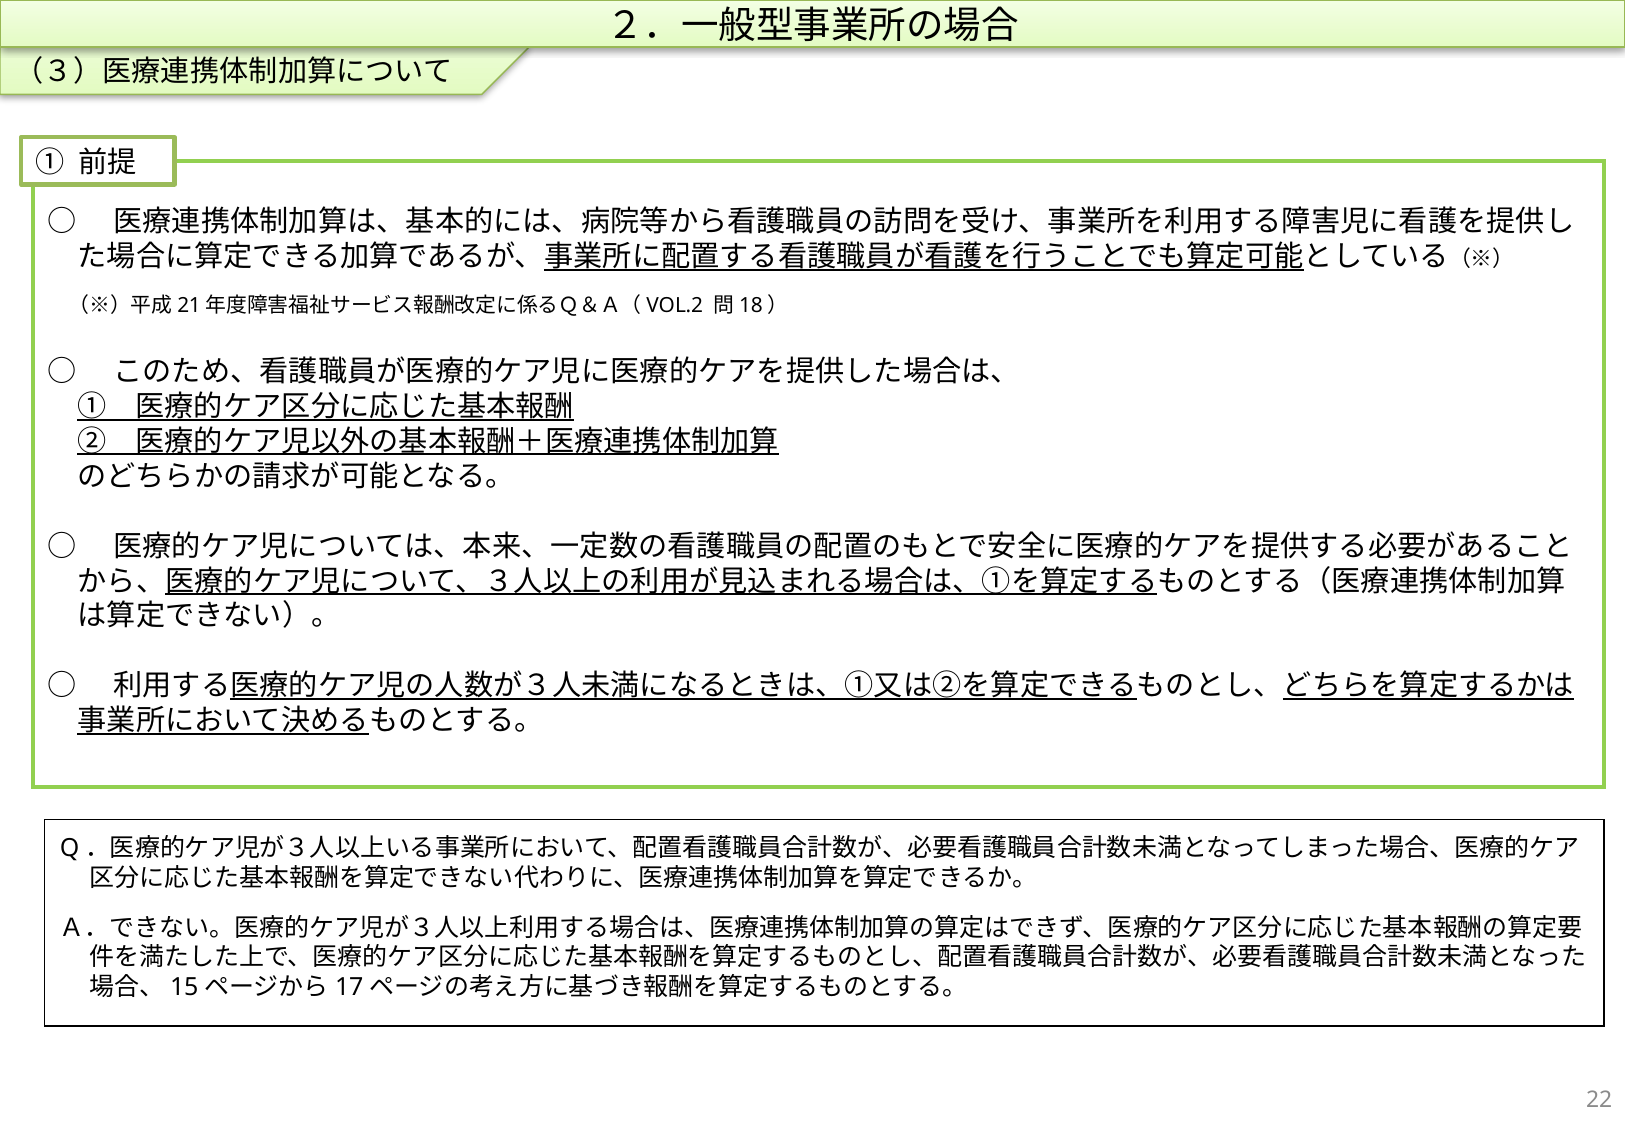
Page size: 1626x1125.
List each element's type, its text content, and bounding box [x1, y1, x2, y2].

text_box ２．一般型事業所の場合 [0, 0, 1625, 48]
text_box ① 前提 [19, 135, 177, 187]
slide_number 21 [1248, 1070, 1625, 1125]
text_box ○ 医療連携体制加算は、基本的には、病院等から看護職員の訪問を受け、事業所を利用する障害児に看護を提供した場合に算定できる加算であるが、事業所に配置する看護職員が看護を行うことでも算定可能としている（※） （※）平成21年度障害福祉サービス報酬改定に係るＱ＆Ａ（VOL.2 問18） ○ このため、看護職員が医療的ケア児に医療的ケアを提供した場合は、 ① 医療的ケア区分に応じた基本報酬 ② 医療的ケア児以外の基本報酬＋医療連携体制加算 のどちらかの請求が可能となる。 ○ 医療的ケア児については、本来、一定数の看護職員の配置のもとで安全に医療的ケアを提供する必要があることから、医療的ケア児について、３人以上の利用が見込まれる場合は、①を算定するものとする（医療連携体制加算は算定できない）。 ○ 利用する医療的ケア児の人数が３人未満になるときは、①又は②を算定できるものとし、どちらを算定するかは事業所において決めるものとする。 [32, 160, 1604, 787]
text_box （３）医療連携体制加算について [0, 56, 520, 96]
text_box Q．医療的ケア児が３人以上いる事業所において、配置看護職員合計数が、必要看護職員合計数未満となってしまった場合、医療的ケア区分に応じた基本報酬を算定できない代わりに、医療連携体制加算を算定できるか。 Ａ．できない。医療的ケア児が３人以上利用する場合は、医療連携体制加算の算定はできず、医療的ケア区分に応じた基本報酬の算定要件を満たした上で、医療的ケア区分に応じた基本報酬を算定するものとし、配置看護職員合計数が、必要看護職員合計数未満となった場合、15ページから17ページの考え方に基づき報酬を算定するものとする。 [44, 819, 1604, 1026]
